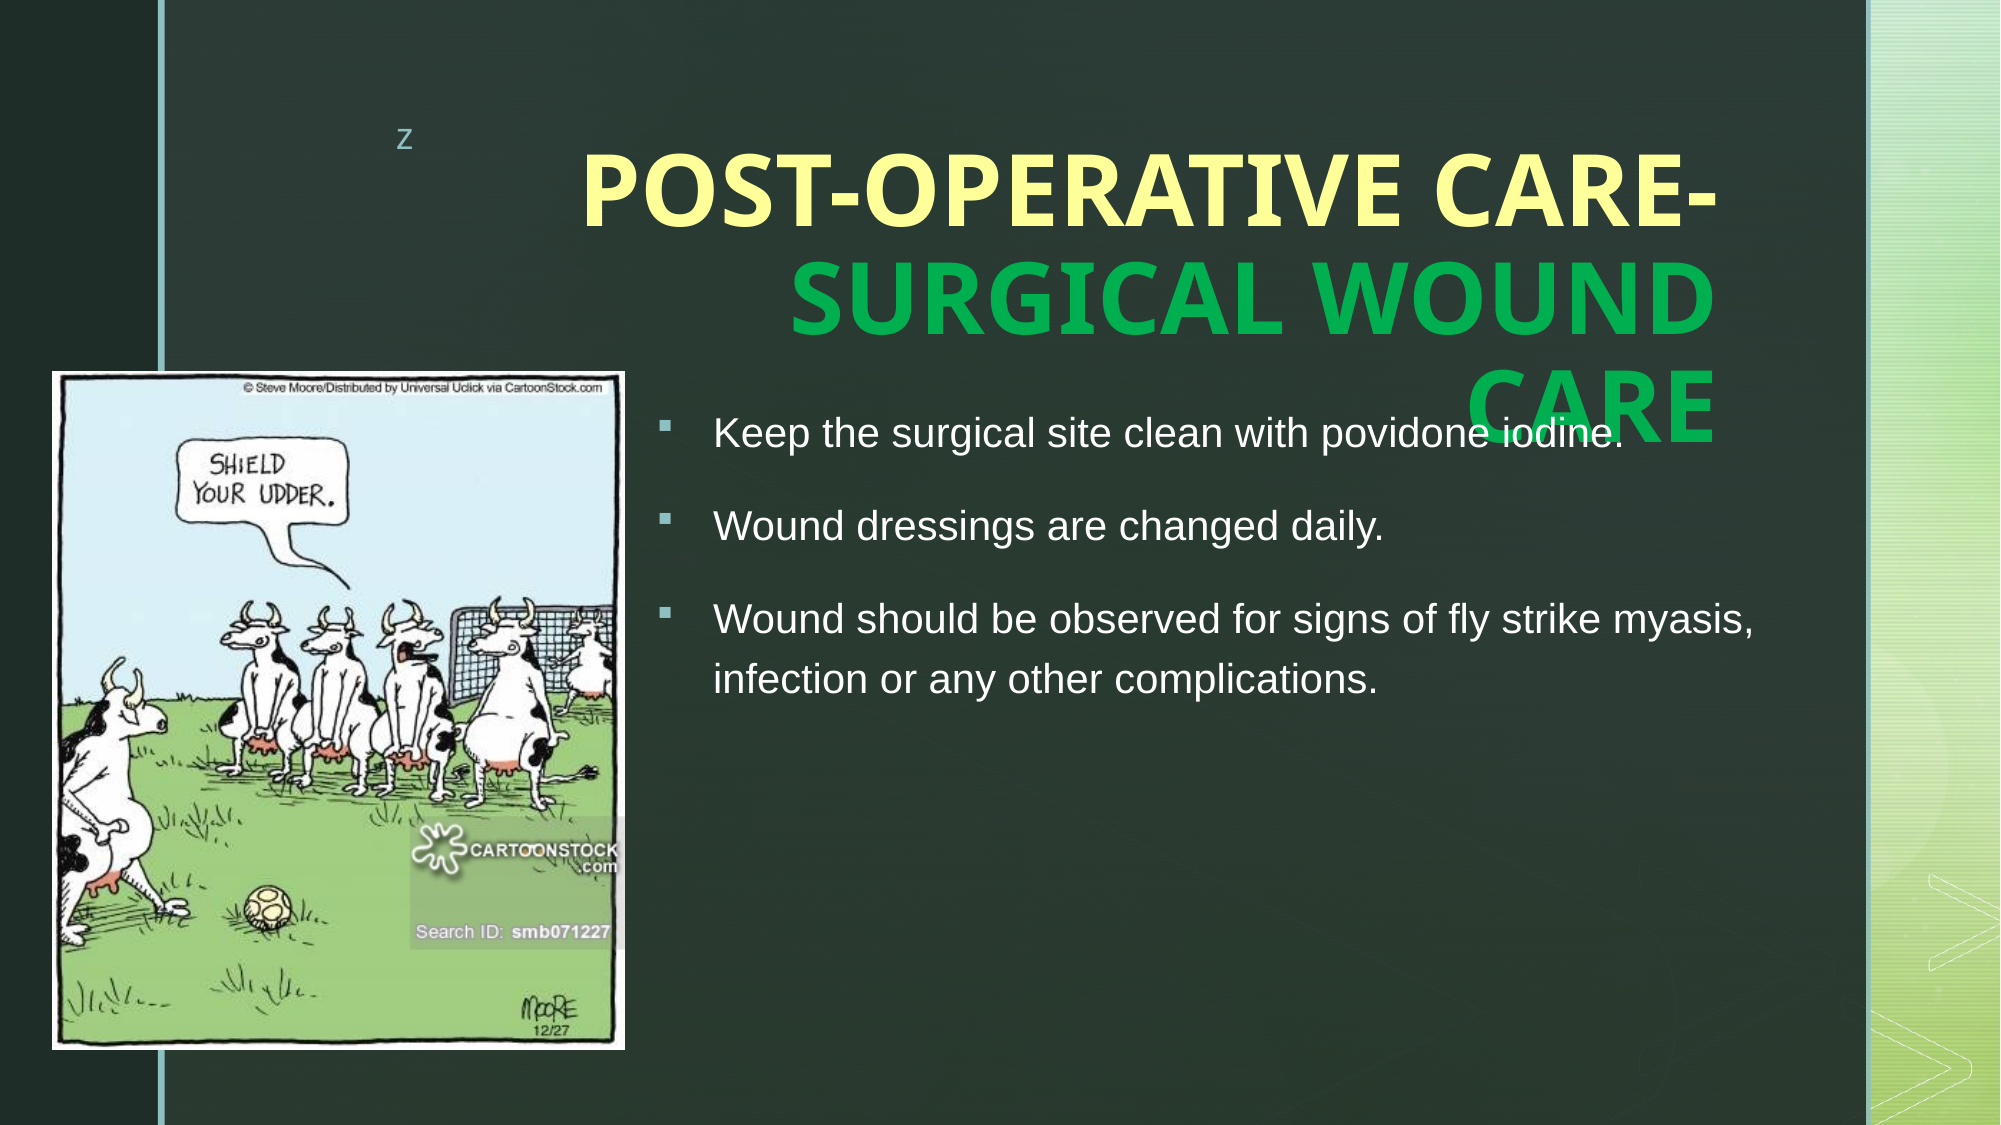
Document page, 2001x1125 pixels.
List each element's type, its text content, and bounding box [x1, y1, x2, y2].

picture [1871, 0, 2001, 1125]
picture [52, 371, 626, 1051]
title POST-OPERATIVE CARE- SURGICAL WOUND CARE [428, 132, 1734, 310]
list Keep the surgical site clean with povidone iodine. Wound dressings are changed daily. Wound should be observed for signs of fly strike myasis, infection or any other complications. [641, 220, 1921, 877]
